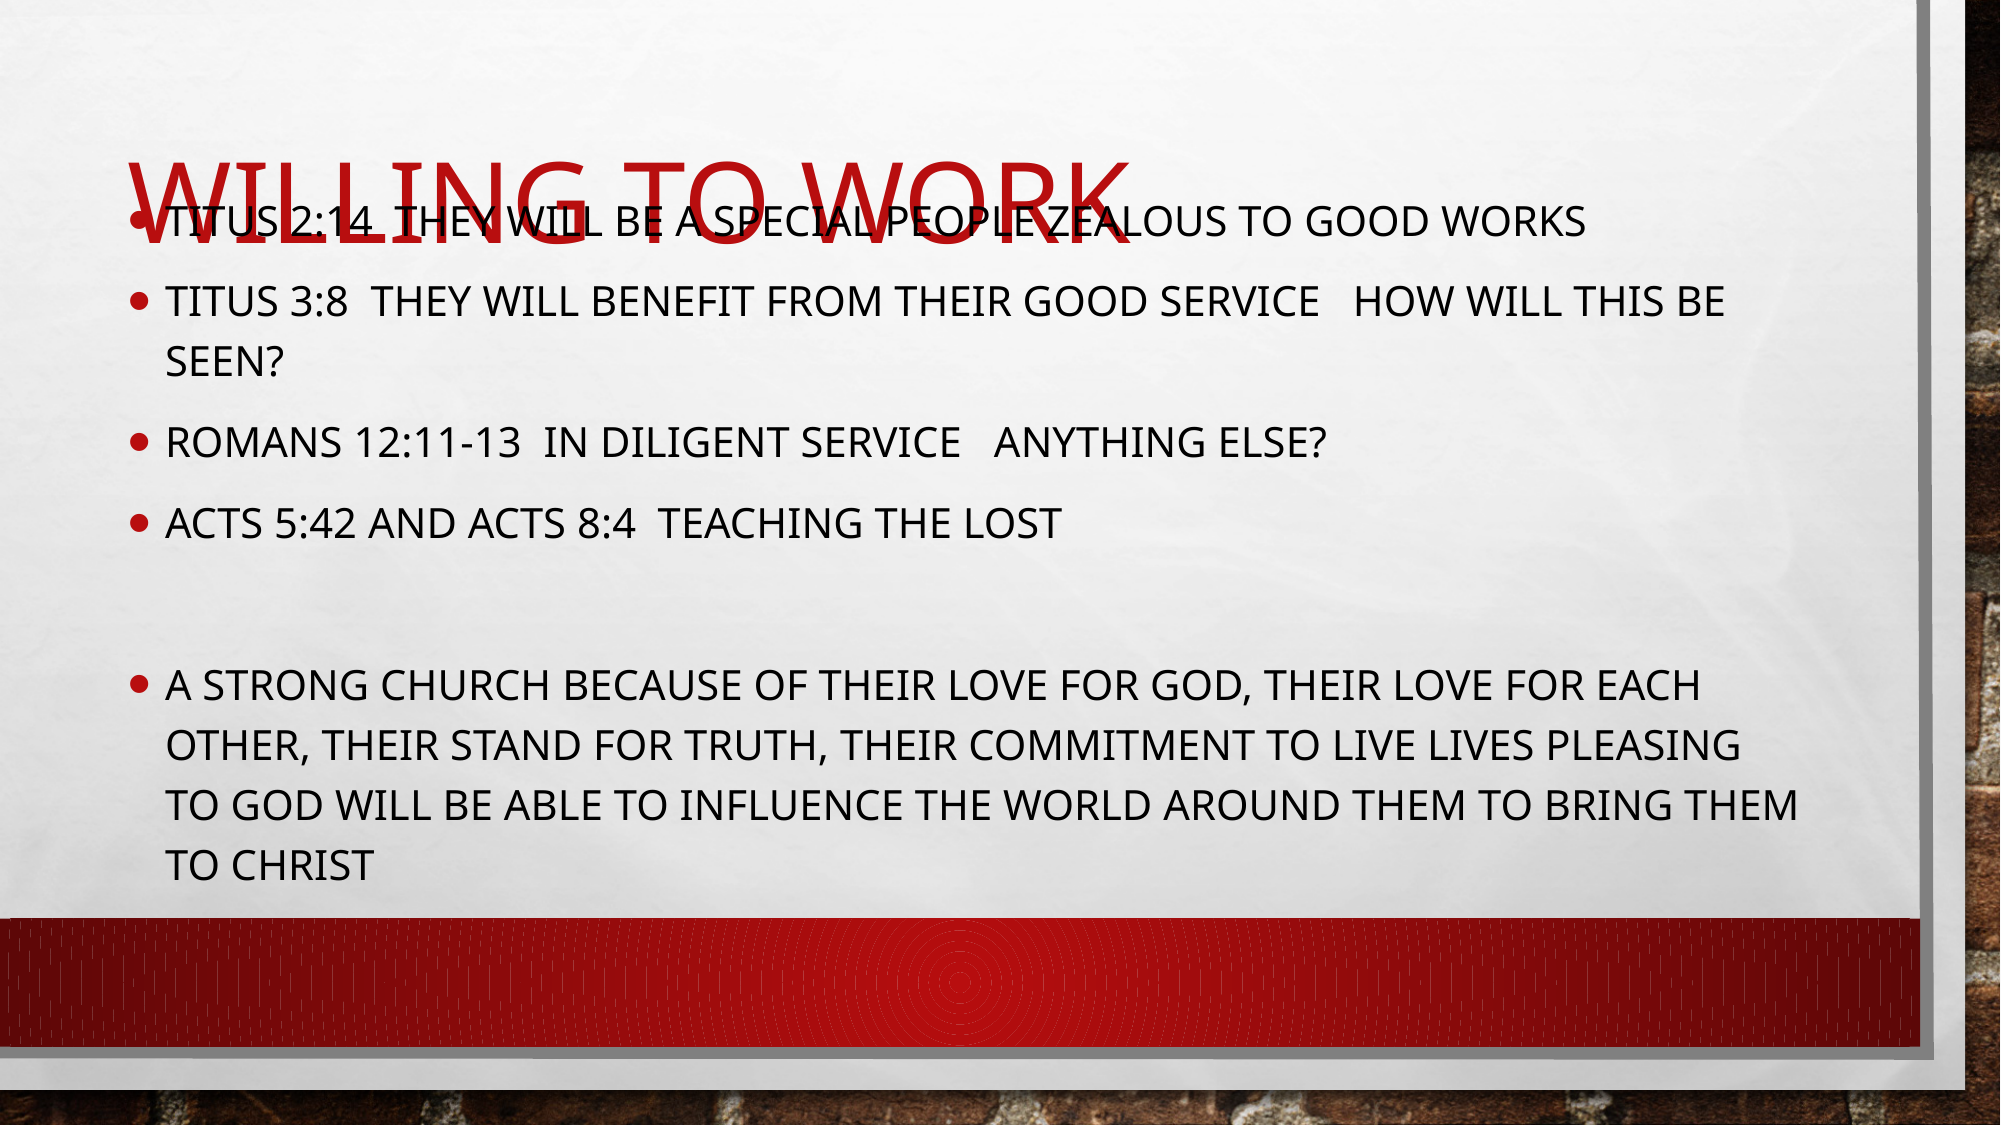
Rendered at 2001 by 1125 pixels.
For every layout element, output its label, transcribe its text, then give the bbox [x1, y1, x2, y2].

title Willing to work [112, 112, 1818, 272]
list Titus 2:14 they will be a special people zealous to good works Titus 3:8 they will benefit from their good service how will this be seen? Romans 12:11-13 in diligent service anything else? Acts 5:42 and acts 8:4 teaching the lost A strong church because of their love for god, their love for each other, their stand for truth, their commitment to live lives pleasing to god will be able to influence the world around them to bring them to christ [112, 272, 1818, 882]
picture [0, 0, 2000, 1125]
